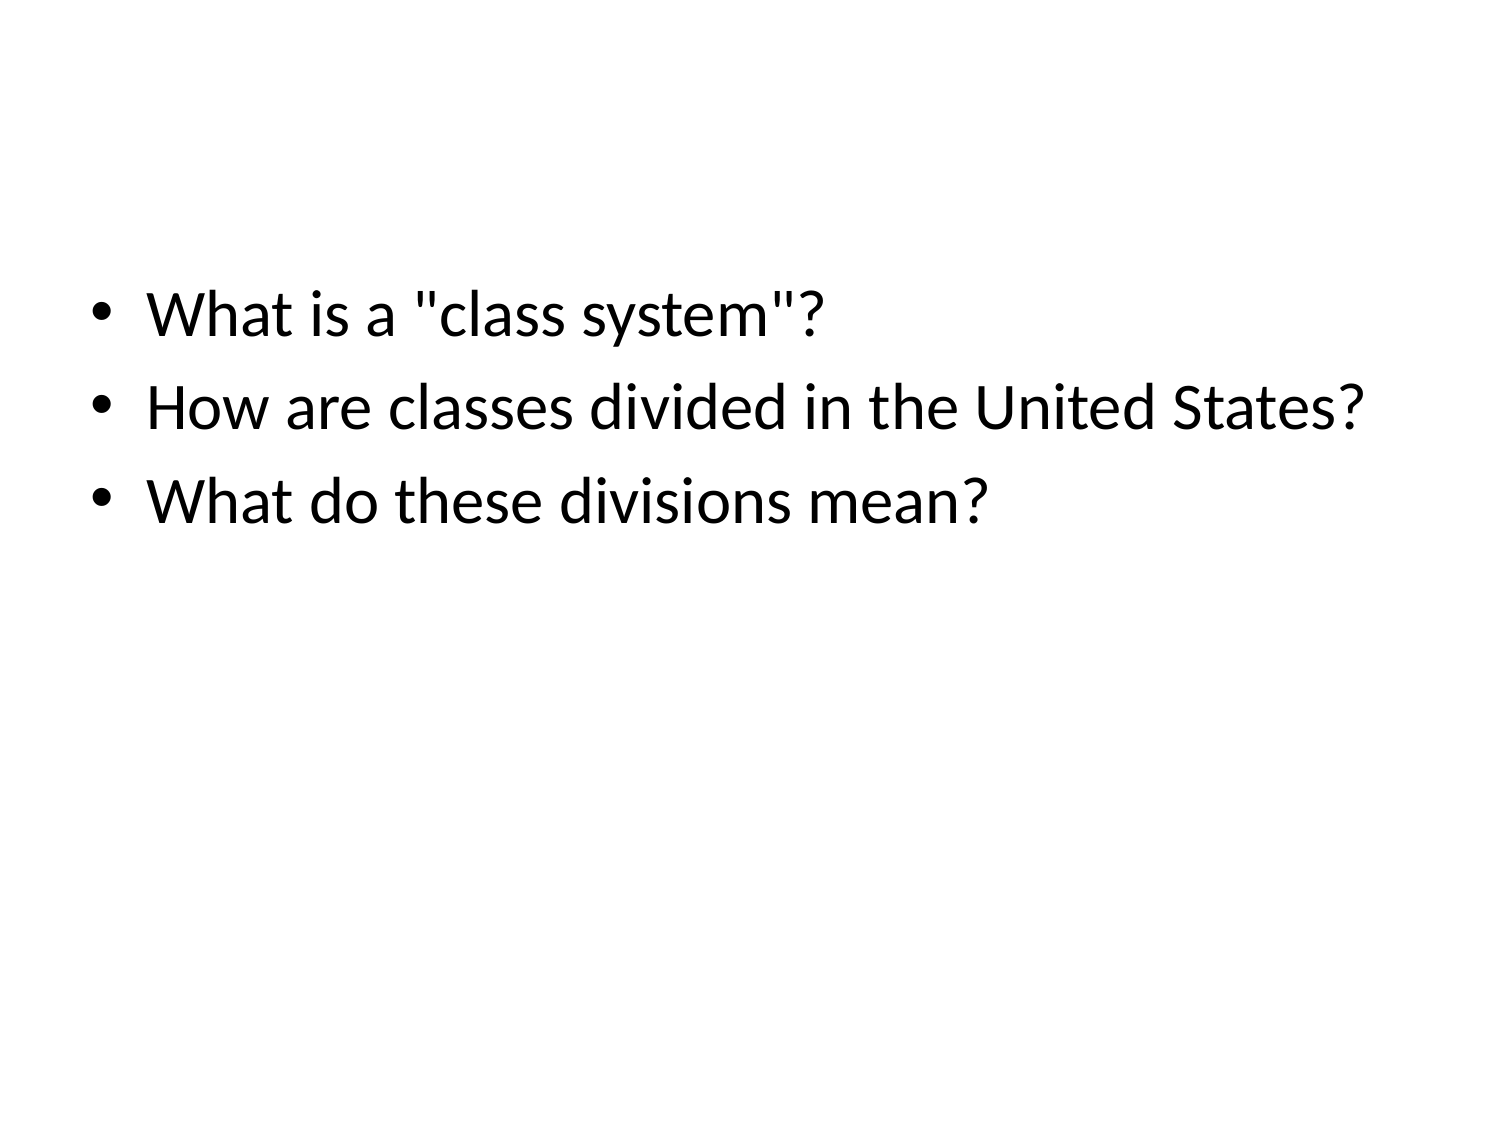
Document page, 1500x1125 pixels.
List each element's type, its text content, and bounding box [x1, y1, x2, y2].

list What is a "class system"? How are classes divided in the United States? What do these divisions mean? [75, 262, 1425, 1005]
